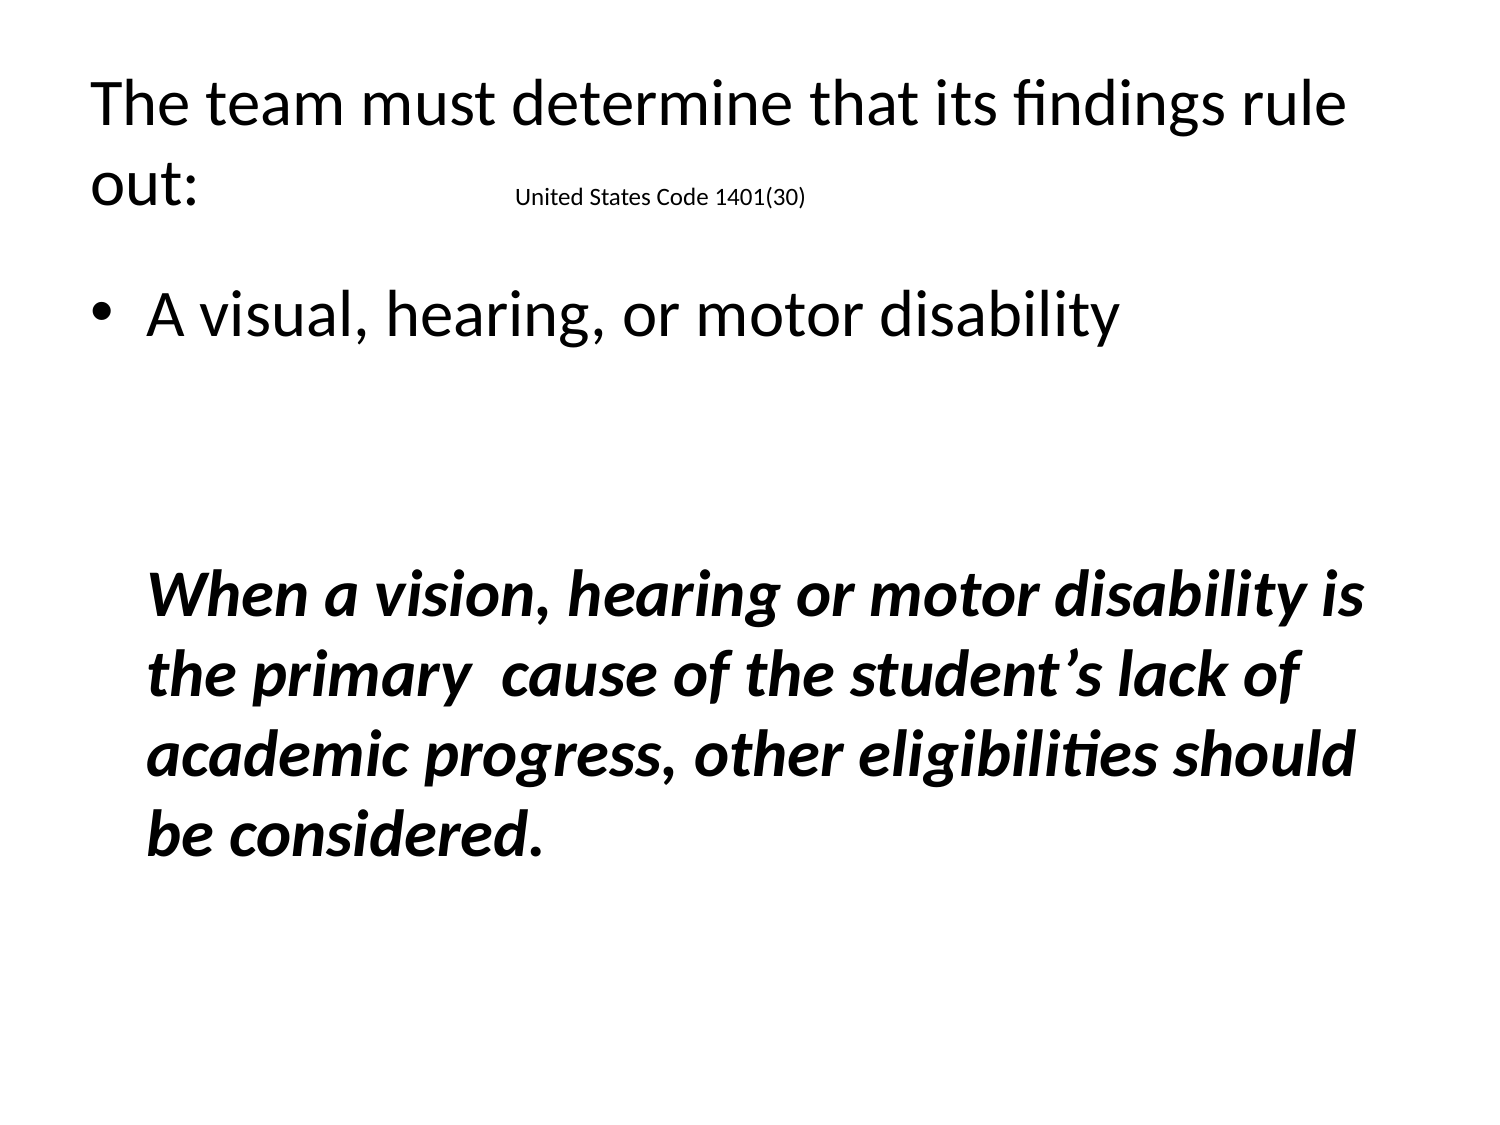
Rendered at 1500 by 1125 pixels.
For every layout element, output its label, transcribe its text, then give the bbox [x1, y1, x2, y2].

title The team must determine that its findings rule out: United States Code 1401(30) [75, 45, 1425, 233]
list A visual, hearing, or motor disability When a vision, hearing or motor disability is the primary cause of the student’s lack of academic progress, other eligibilities should be considered. [75, 262, 1425, 1005]
